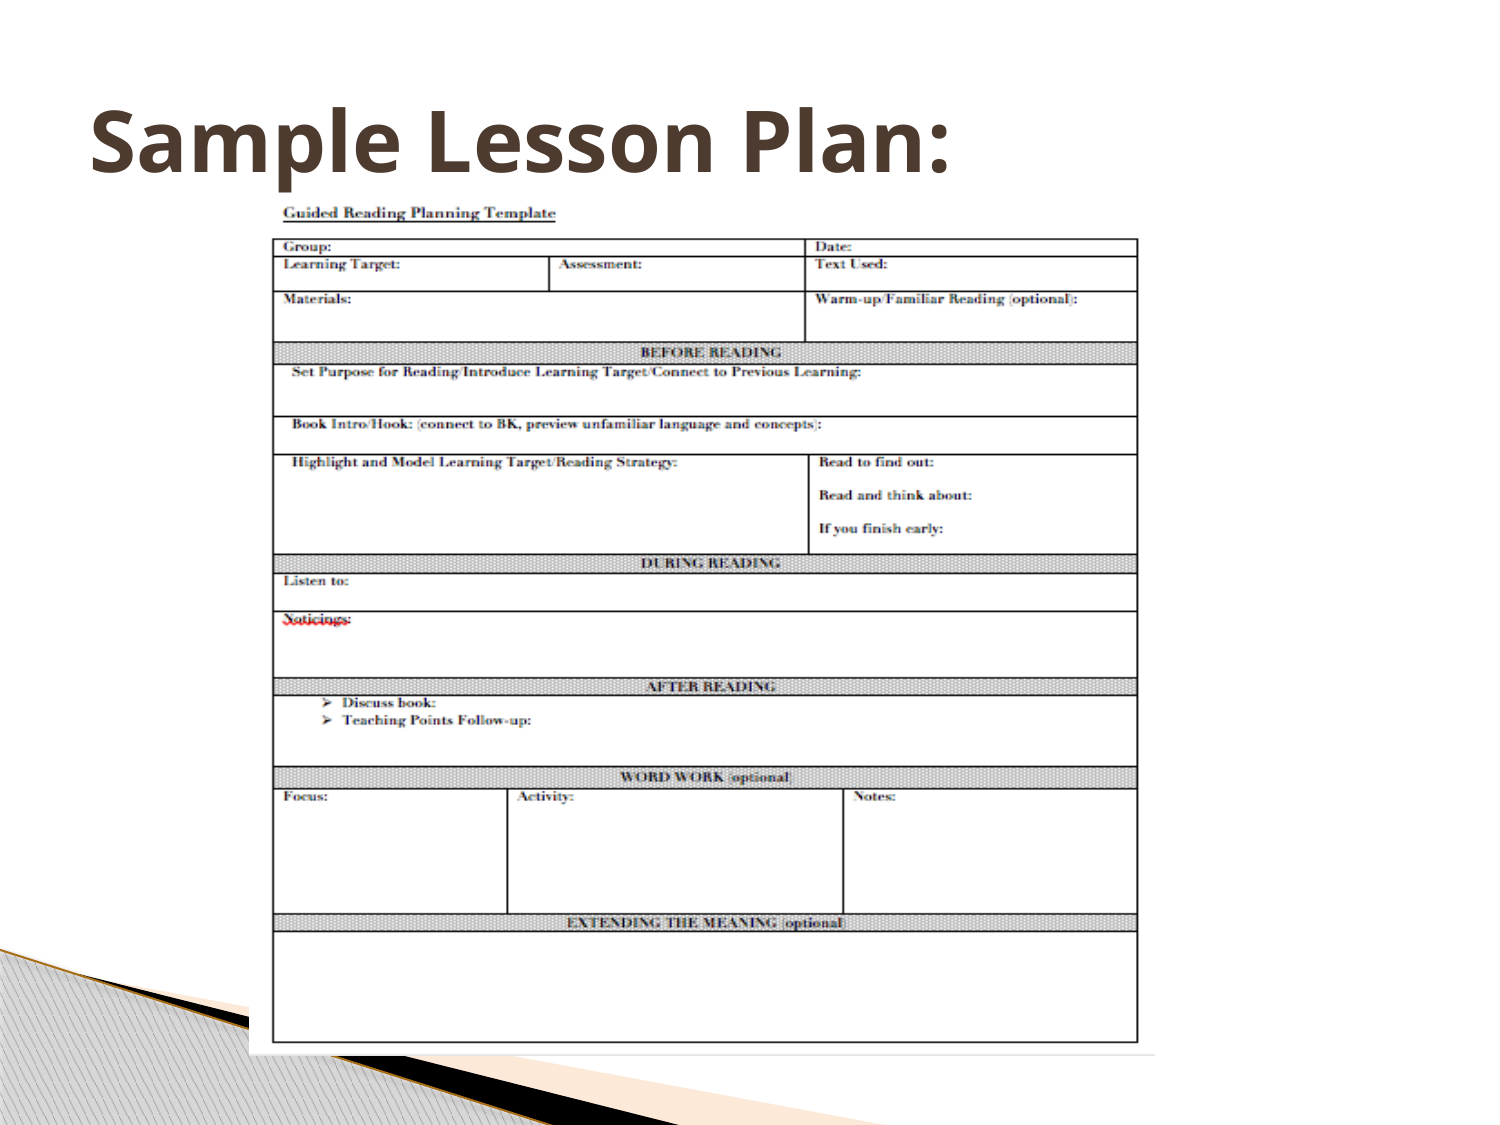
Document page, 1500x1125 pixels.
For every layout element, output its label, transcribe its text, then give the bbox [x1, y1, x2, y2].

title Sample Lesson Plan: [75, 45, 1425, 233]
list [249, 199, 1156, 1056]
